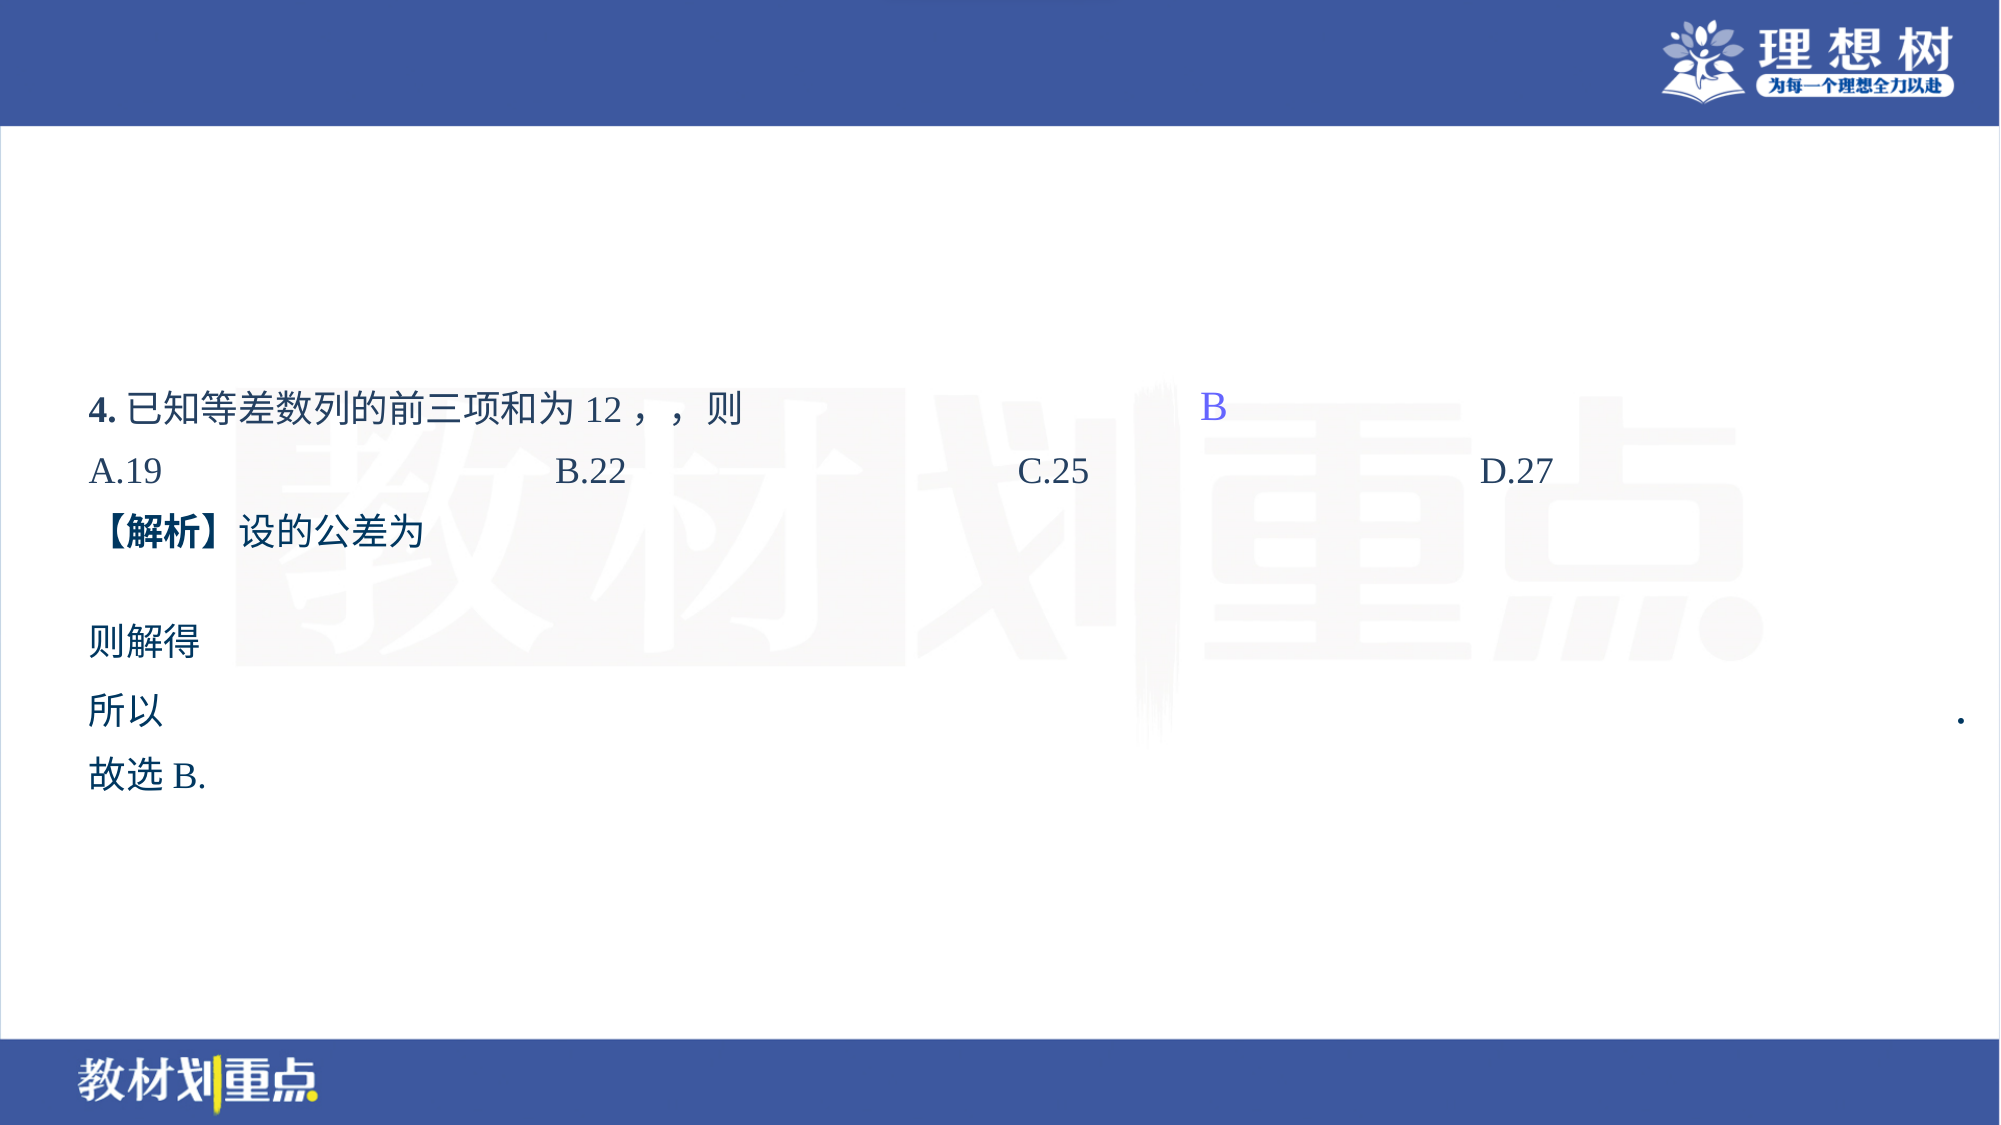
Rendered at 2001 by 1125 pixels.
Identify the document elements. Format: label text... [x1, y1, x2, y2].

picture [0, 0, 2000, 1125]
text_box B [1184, 376, 1243, 424]
text_box A.19 B.22 C.25 D.27 [88, 424, 1911, 484]
